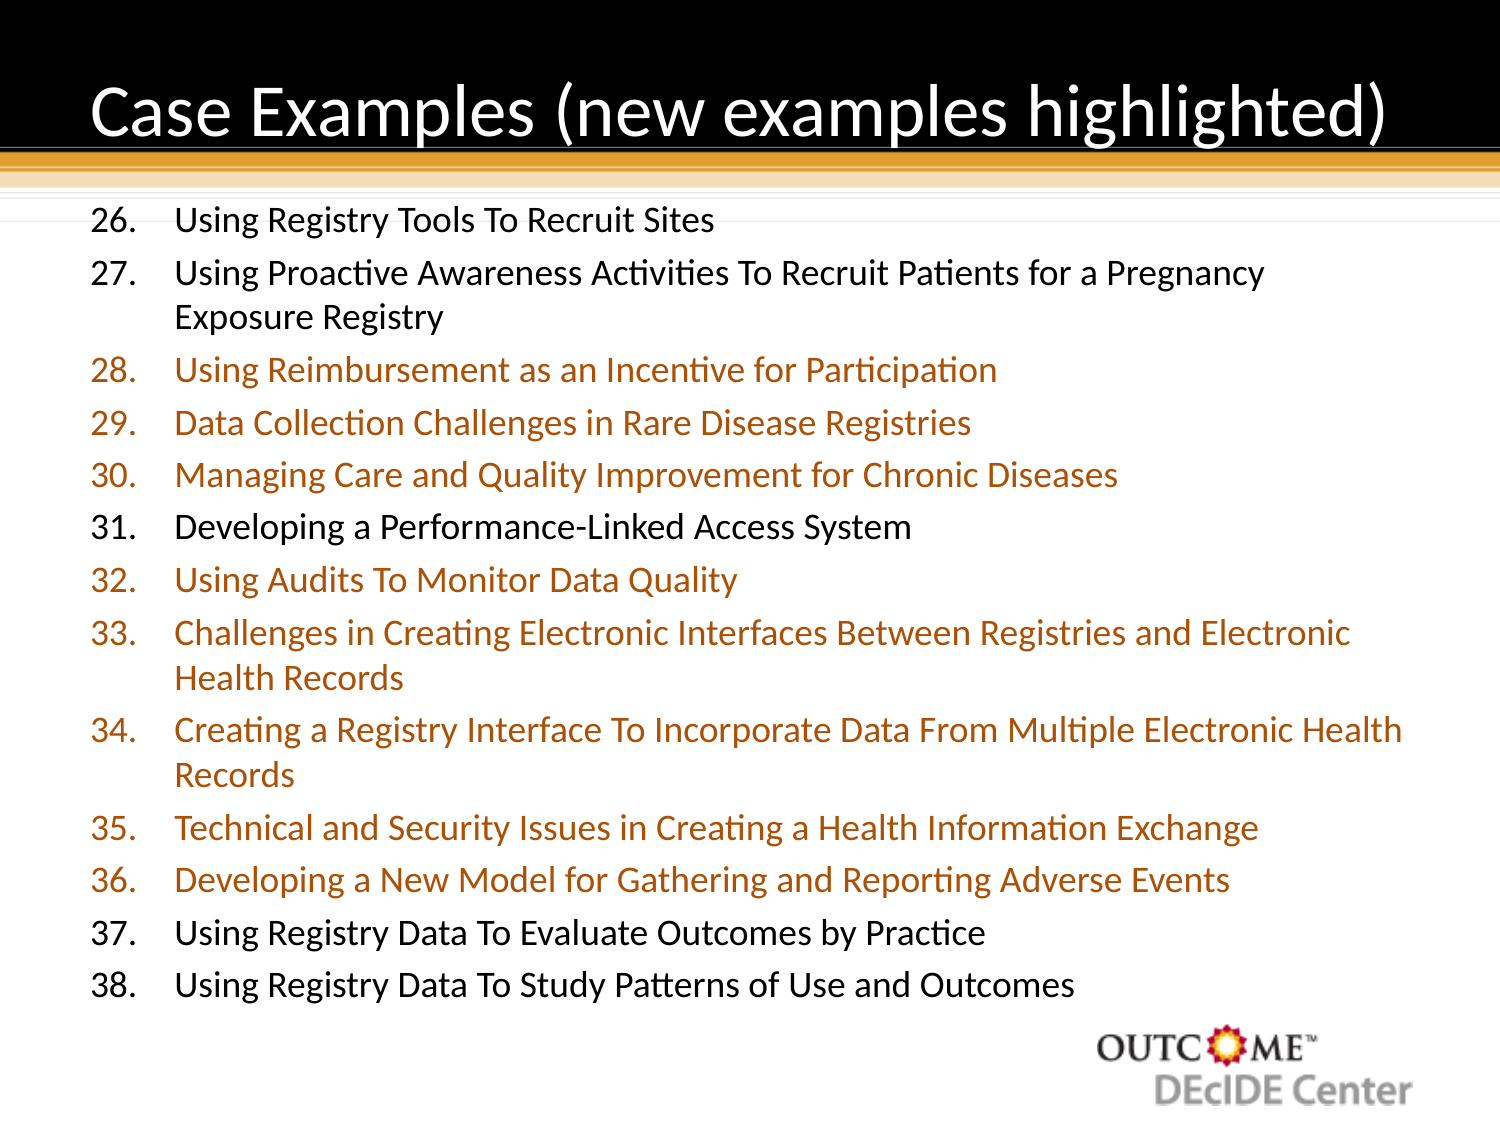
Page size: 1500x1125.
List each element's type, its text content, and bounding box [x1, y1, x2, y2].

title Case Examples (new examples highlighted) [74, 12, 1463, 201]
picture [0, 0, 1500, 223]
list Using Registry Tools To Recruit Sites Using Proactive Awareness Activities To Recruit Patients for a Pregnancy Exposure Registry Using Reimbursement as an Incentive for Participation Data Collection Challenges in Rare Disease Registries Managing Care and Quality Improvement for Chronic Diseases Developing a Performance-Linked Access System Using Audits To Monitor Data Quality Challenges in Creating Electronic Interfaces Between Registries and Electronic Health Records Creating a Registry Interface To Incorporate Data From Multiple Electronic Health Records Technical and Security Issues in Creating a Health Information Exchange Developing a New Model for Gathering and Reporting Adverse Events Using Registry Data To Evaluate Outcomes by Practice Using Registry Data To Study Patterns of Use and Outcomes [74, 201, 1426, 926]
picture [1097, 1024, 1413, 1106]
